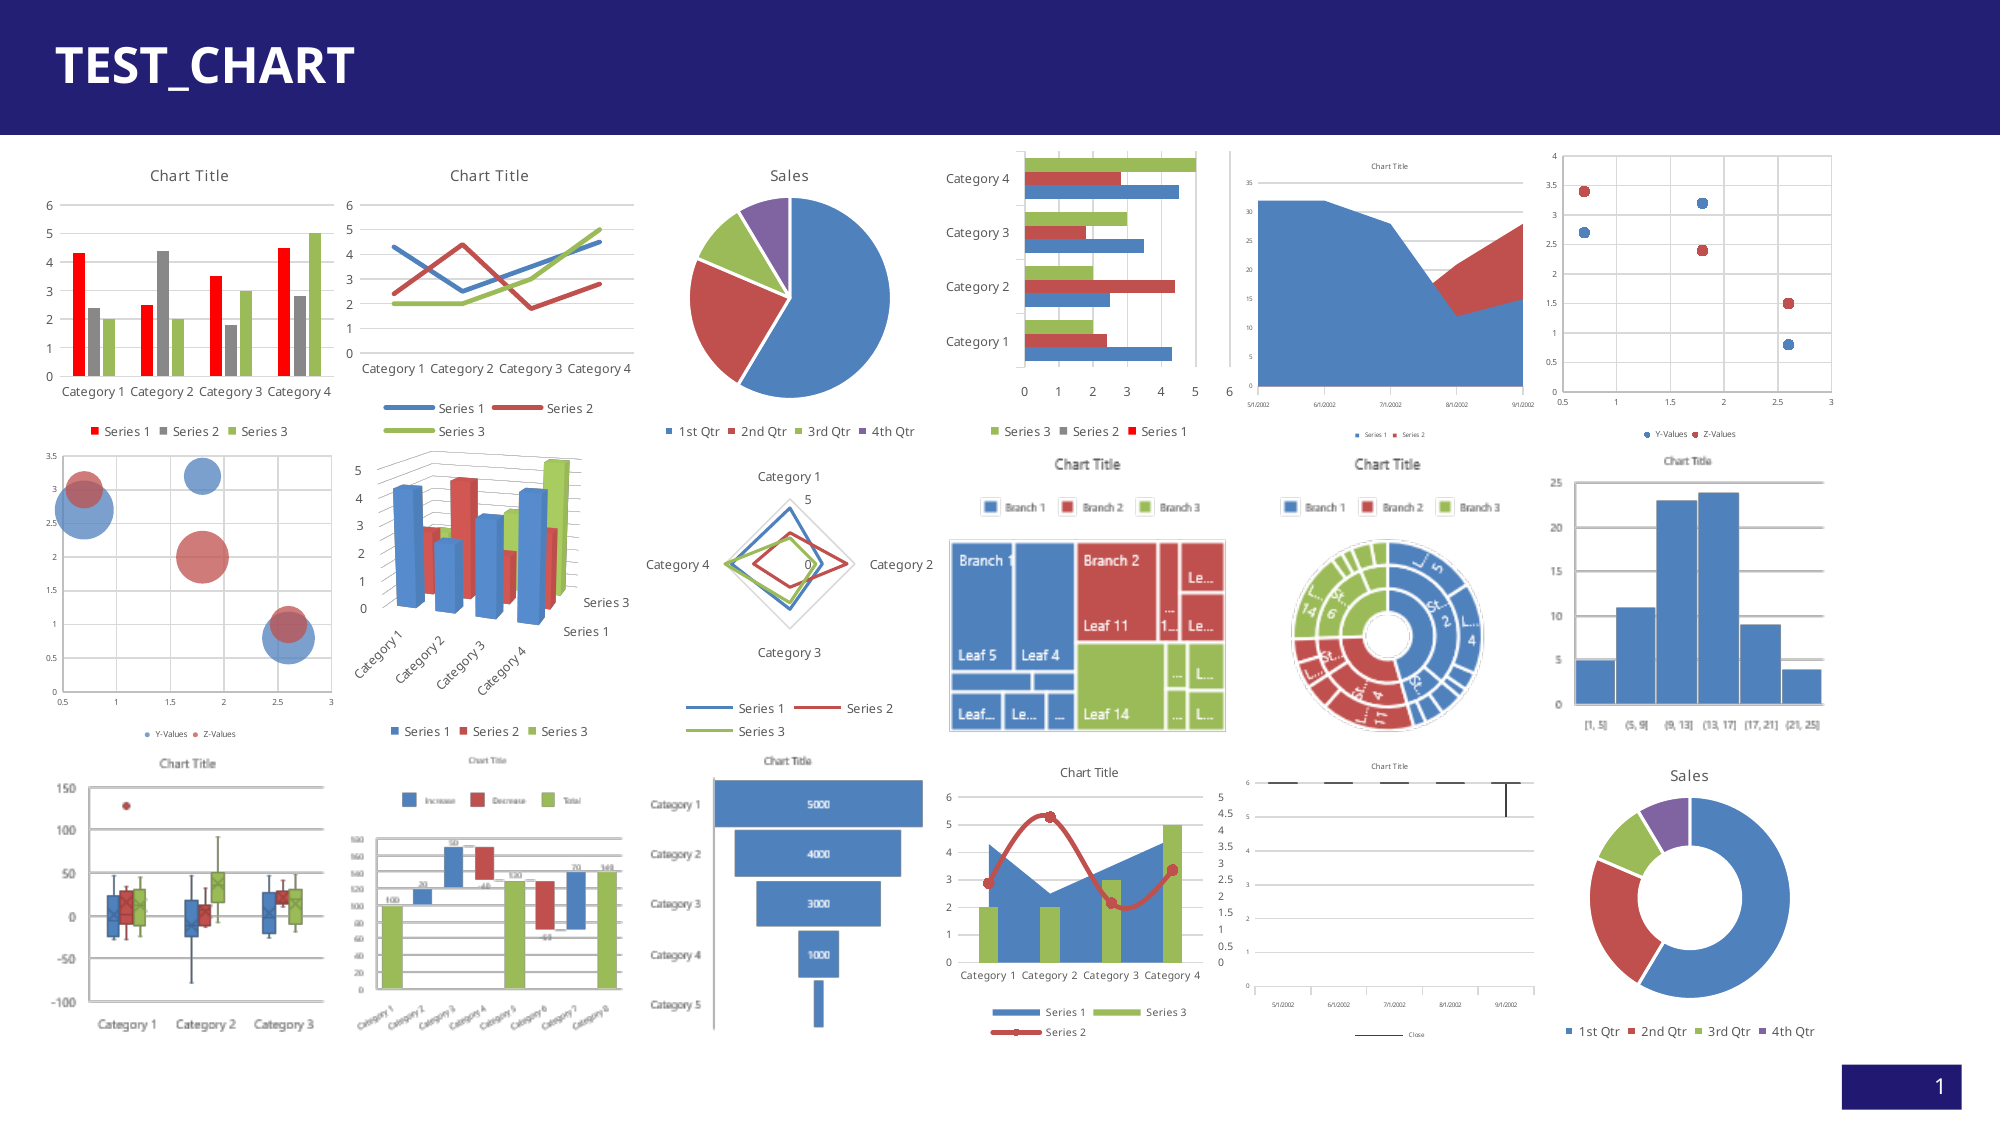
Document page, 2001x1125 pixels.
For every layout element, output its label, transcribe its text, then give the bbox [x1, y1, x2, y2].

picture [940, 446, 1840, 745]
picture [39, 746, 939, 1046]
title test_chart [39, 15, 1960, 120]
chart [39, 145, 1840, 1046]
